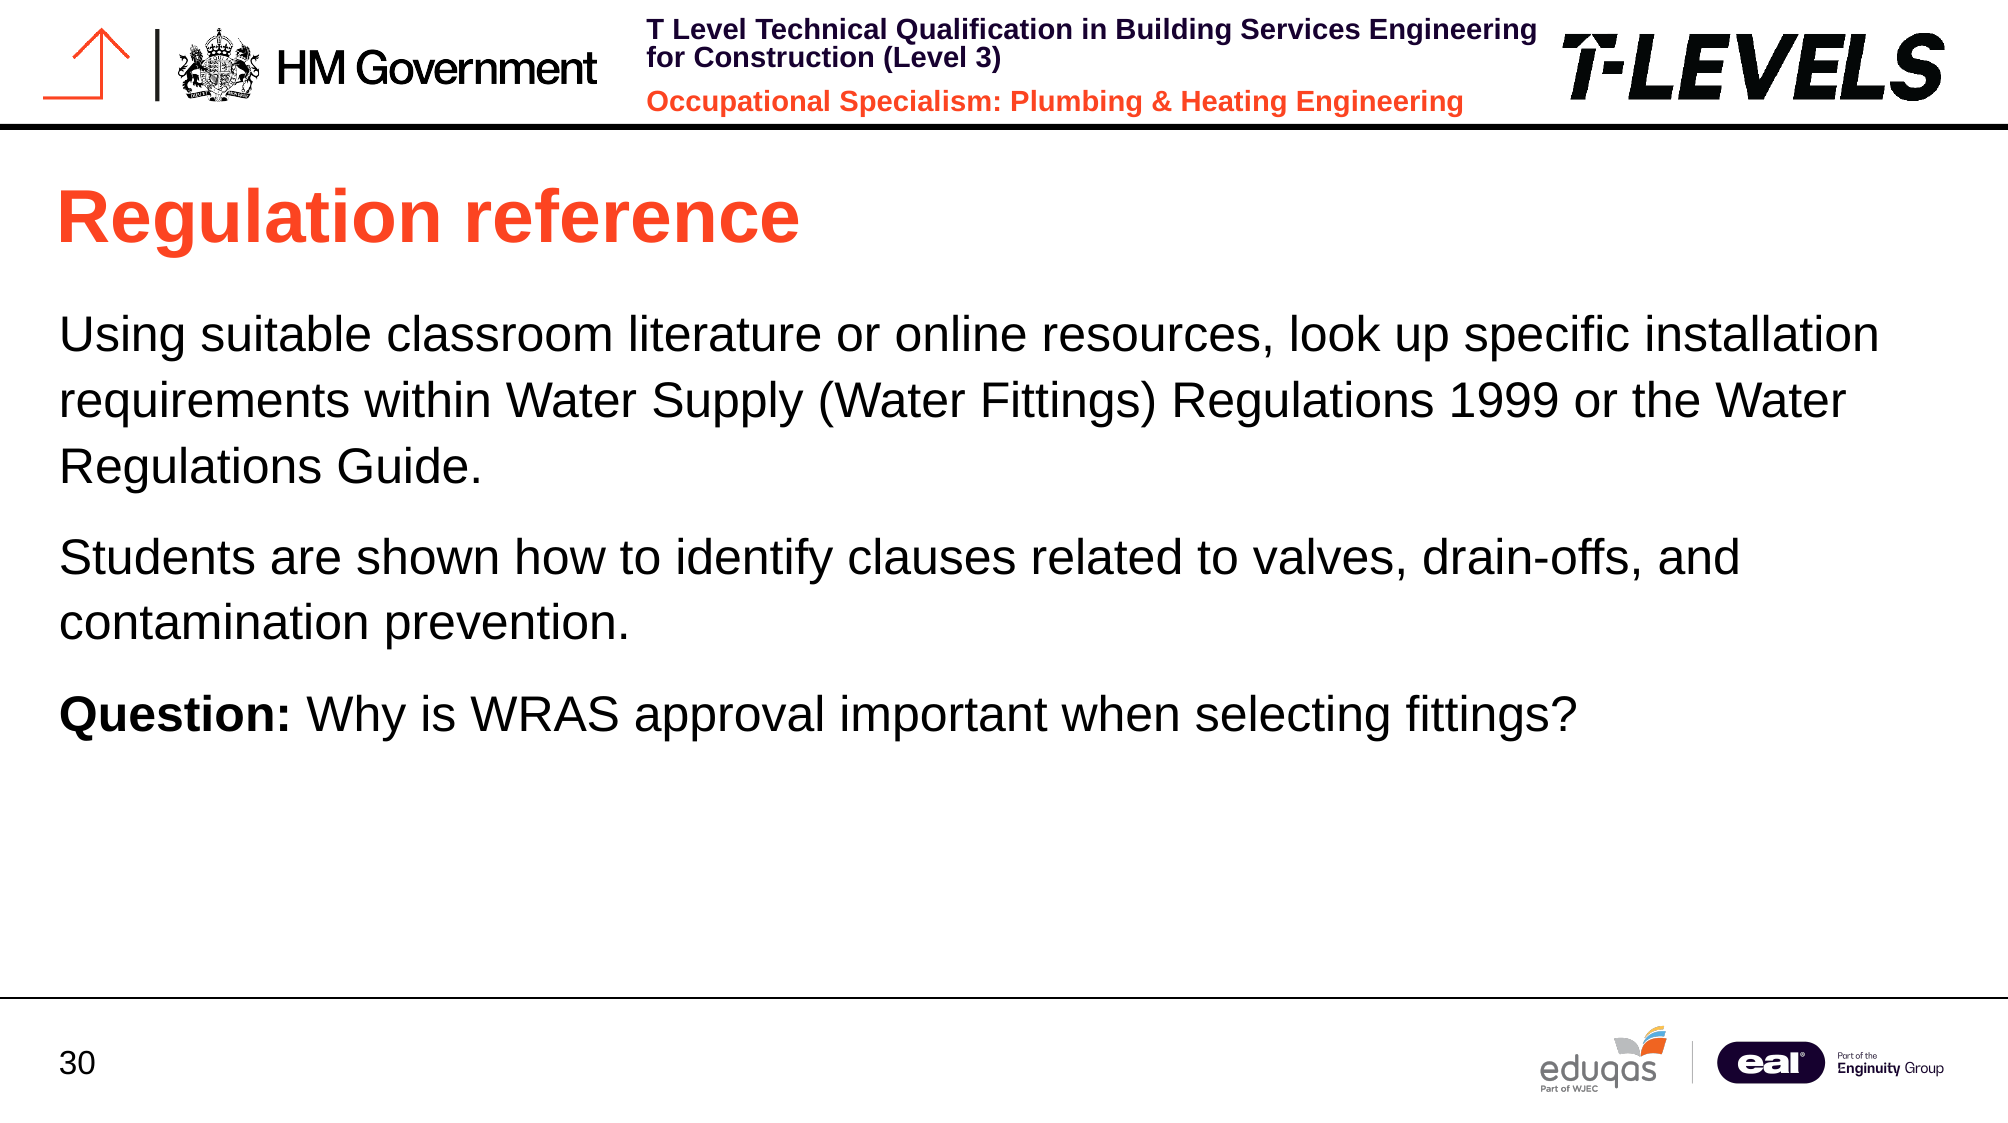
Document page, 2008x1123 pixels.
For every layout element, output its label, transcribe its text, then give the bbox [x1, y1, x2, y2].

picture [38, 27, 136, 100]
picture [155, 28, 597, 102]
picture [1535, 1021, 1949, 1097]
picture [1543, 25, 1964, 108]
list Using suitable classroom literature or online resources, look up specific installation requirements within Water Supply (Water Fittings) Regulations 1999 or the Water Regulations Guide. Students are shown how to identify clauses related to valves, drain-offs, and contamination prevention. Question: Why is WRAS approval important when selecting fittings? [59, 295, 1949, 975]
title Regulation reference [41, 111, 1949, 314]
